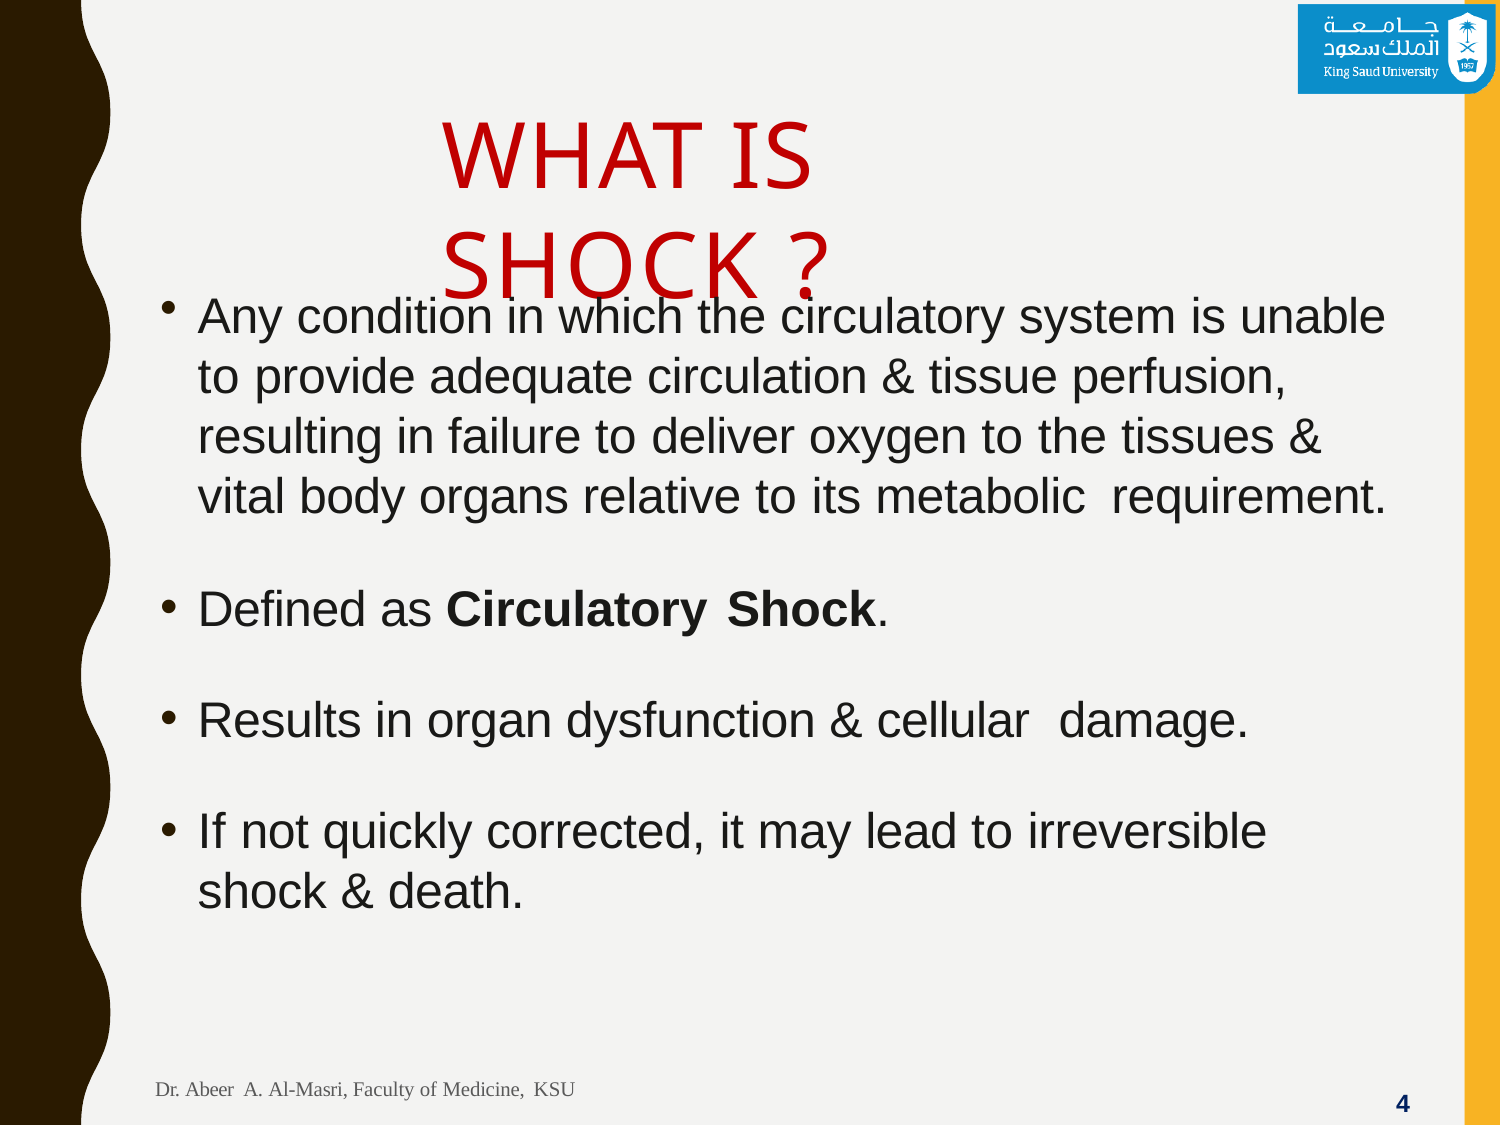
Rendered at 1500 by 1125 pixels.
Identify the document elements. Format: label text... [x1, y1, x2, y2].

title WHAT IS SHOCK ? [439, 96, 1115, 283]
text_box [1297, 4, 1496, 94]
text_box [1464, 0, 1500, 1125]
text_box Any condition in which the circulatory system is unable to provide adequate circulation & tissue perfusion, resulting in failure to deliver oxygen to the tissues & vital body organs relative to its metabolic requirement. Defined as Circulatory Shock. Results in organ dysfunction & cellular damage. If not quickly corrected, it may lead to irreversible shock & death. [158, 283, 1403, 919]
text_box [0, 0, 111, 1125]
slide_number 2 [1377, 1090, 1415, 1125]
text_box Dr. Abeer A. Al-Masri, Faculty of Medicine, KSU [153, 1077, 581, 1102]
